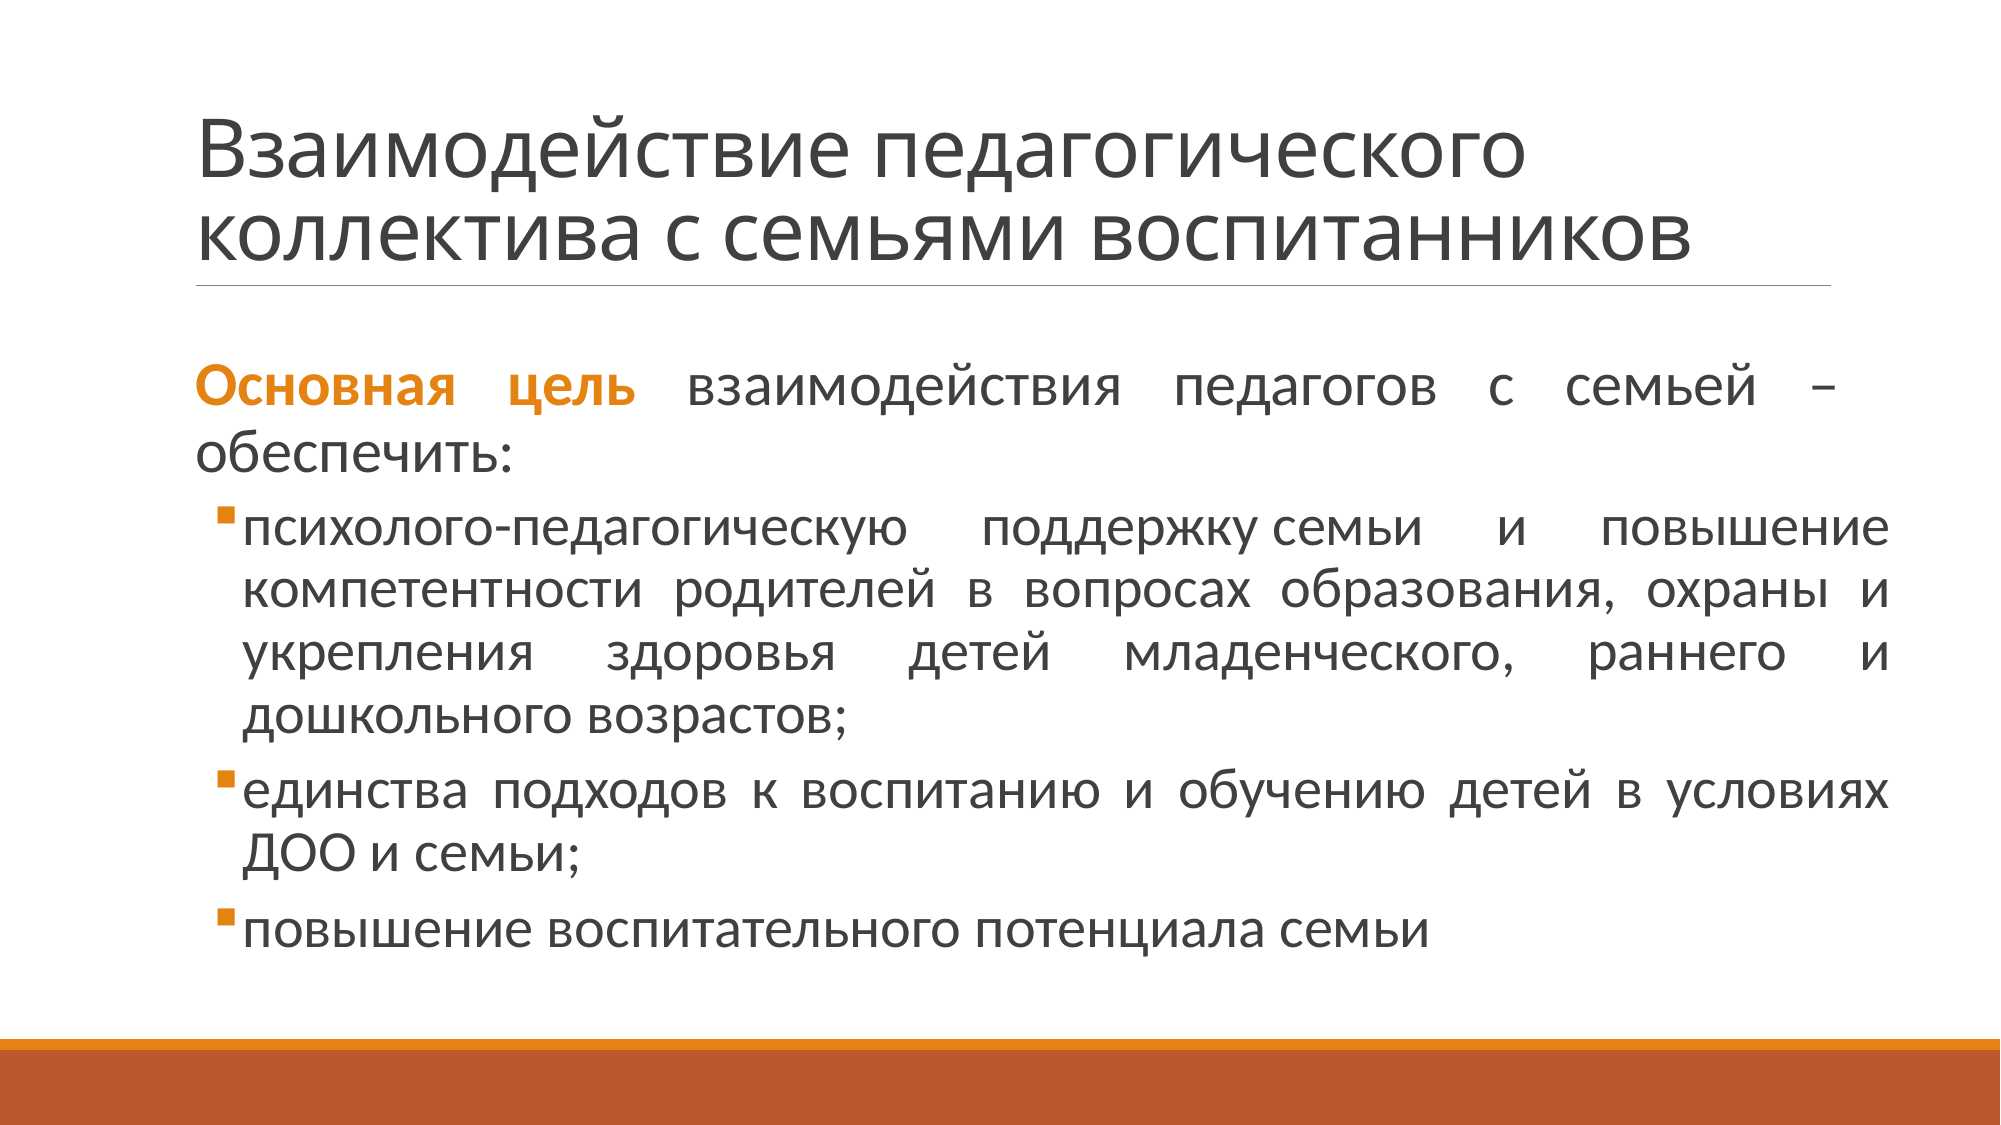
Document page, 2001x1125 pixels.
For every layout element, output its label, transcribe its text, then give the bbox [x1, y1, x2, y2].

list Основная цель взаимодействия педагогов с семьей – обеспечить: психолого-педагогическую поддержку семьи и повышение компетентности родителей в вопросах образования, охраны и укрепления здоровья детей младенческого, раннего и дошкольного возрастов; единства подходов к воспитанию и обучению детей в условиях ДОО и семьи; повышение воспитательного потенциала семьи [180, 343, 1892, 995]
title Взаимодействие педагогического коллектива с семьями воспитанников [180, 47, 1830, 285]
